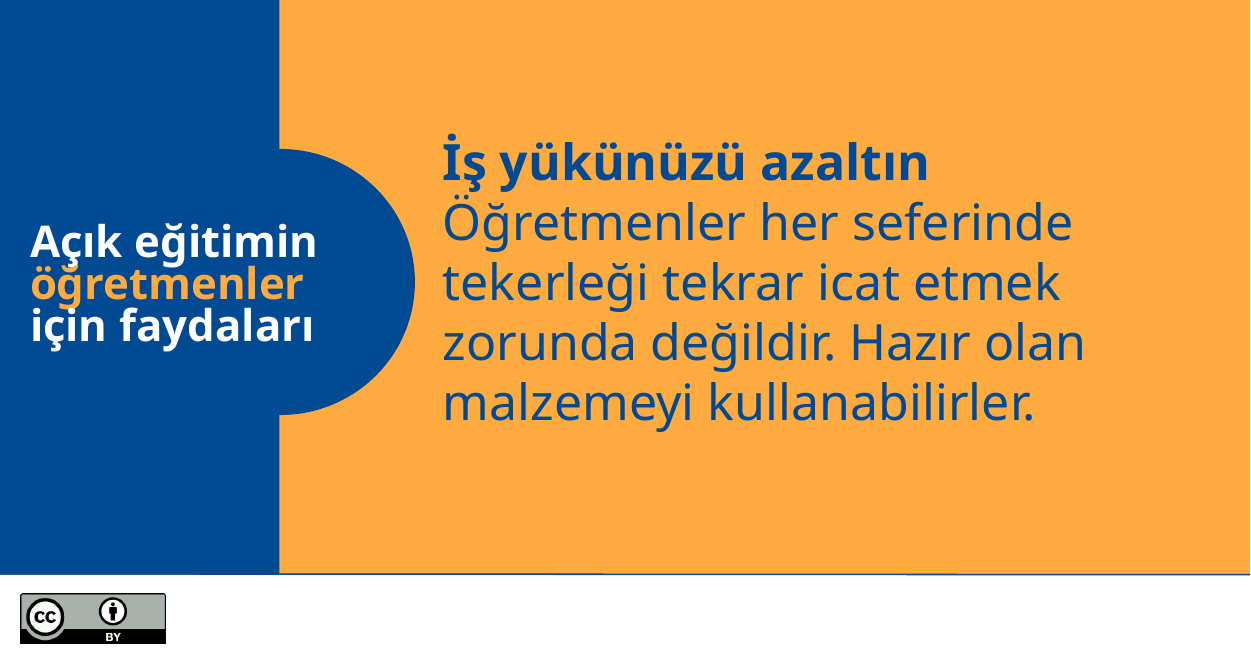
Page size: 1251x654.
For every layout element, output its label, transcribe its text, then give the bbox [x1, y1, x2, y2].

text_box İş yükünüzü azaltın Öğretmenler her seferinde tekerleği tekrar icat etmek zorunda değildir. Hazır olan malzemeyi kullanabilirler. [427, 115, 1250, 446]
text_box [394, 210, 415, 354]
text_box Açık eğitimin öğretmenler için faydaları [15, 209, 394, 366]
text_box [0, 582, 1250, 654]
text_box [167, 148, 393, 209]
text_box [0, 0, 280, 573]
picture [20, 592, 166, 645]
text_box [175, 366, 385, 416]
